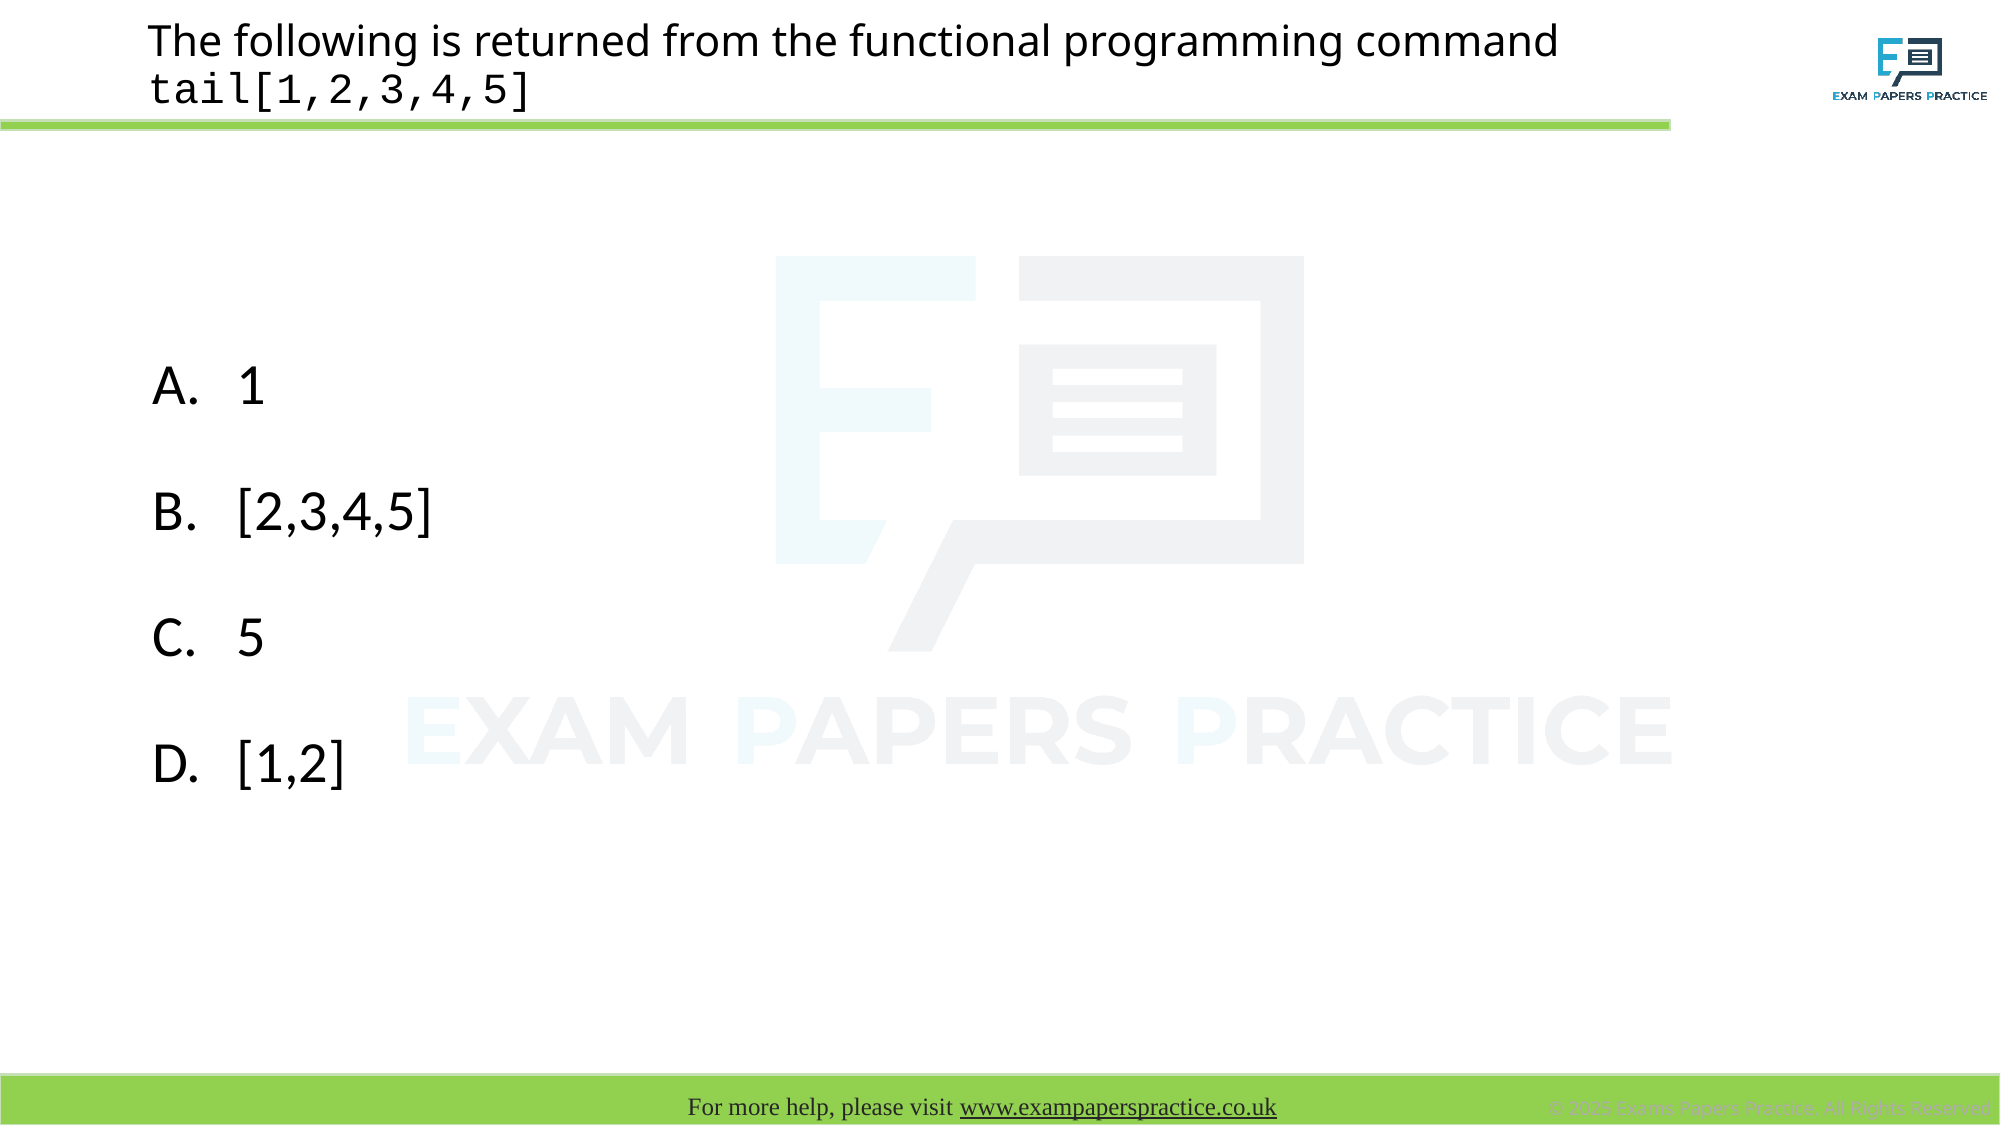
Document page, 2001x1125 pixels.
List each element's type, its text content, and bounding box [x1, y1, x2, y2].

list 1 [2,3,4,5] 5 [1,2] [137, 304, 1863, 1018]
title The following is returned from the functional programming command tail[1,2,3,4,5] [132, 11, 1858, 121]
